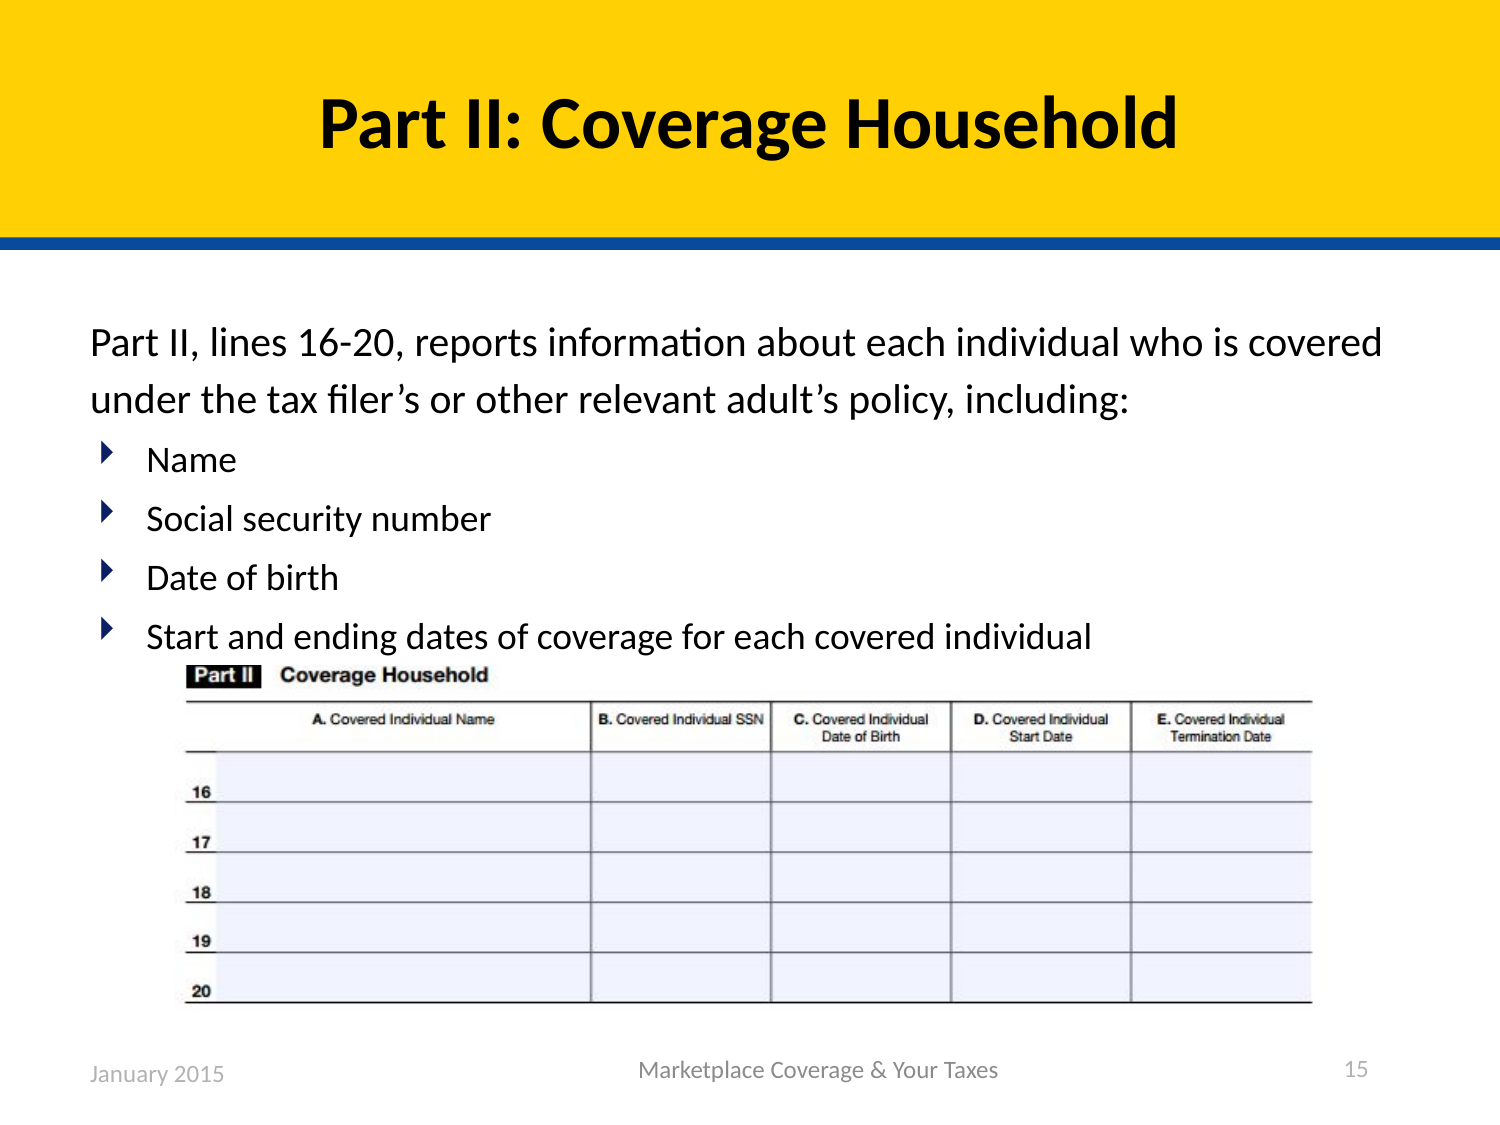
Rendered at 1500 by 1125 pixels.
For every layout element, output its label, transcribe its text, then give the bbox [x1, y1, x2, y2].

picture [174, 665, 1341, 1013]
title Part II: Coverage Household [0, 0, 1500, 238]
list Part II, lines 16-20, reports information about each individual who is covered under the tax filer’s or other relevant adult’s policy, including: Name Social security number Date of birth Start and ending dates of coverage for each covered individual [75, 299, 1425, 1005]
slide_number 15 [1275, 1037, 1438, 1098]
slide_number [75, 1042, 425, 1103]
